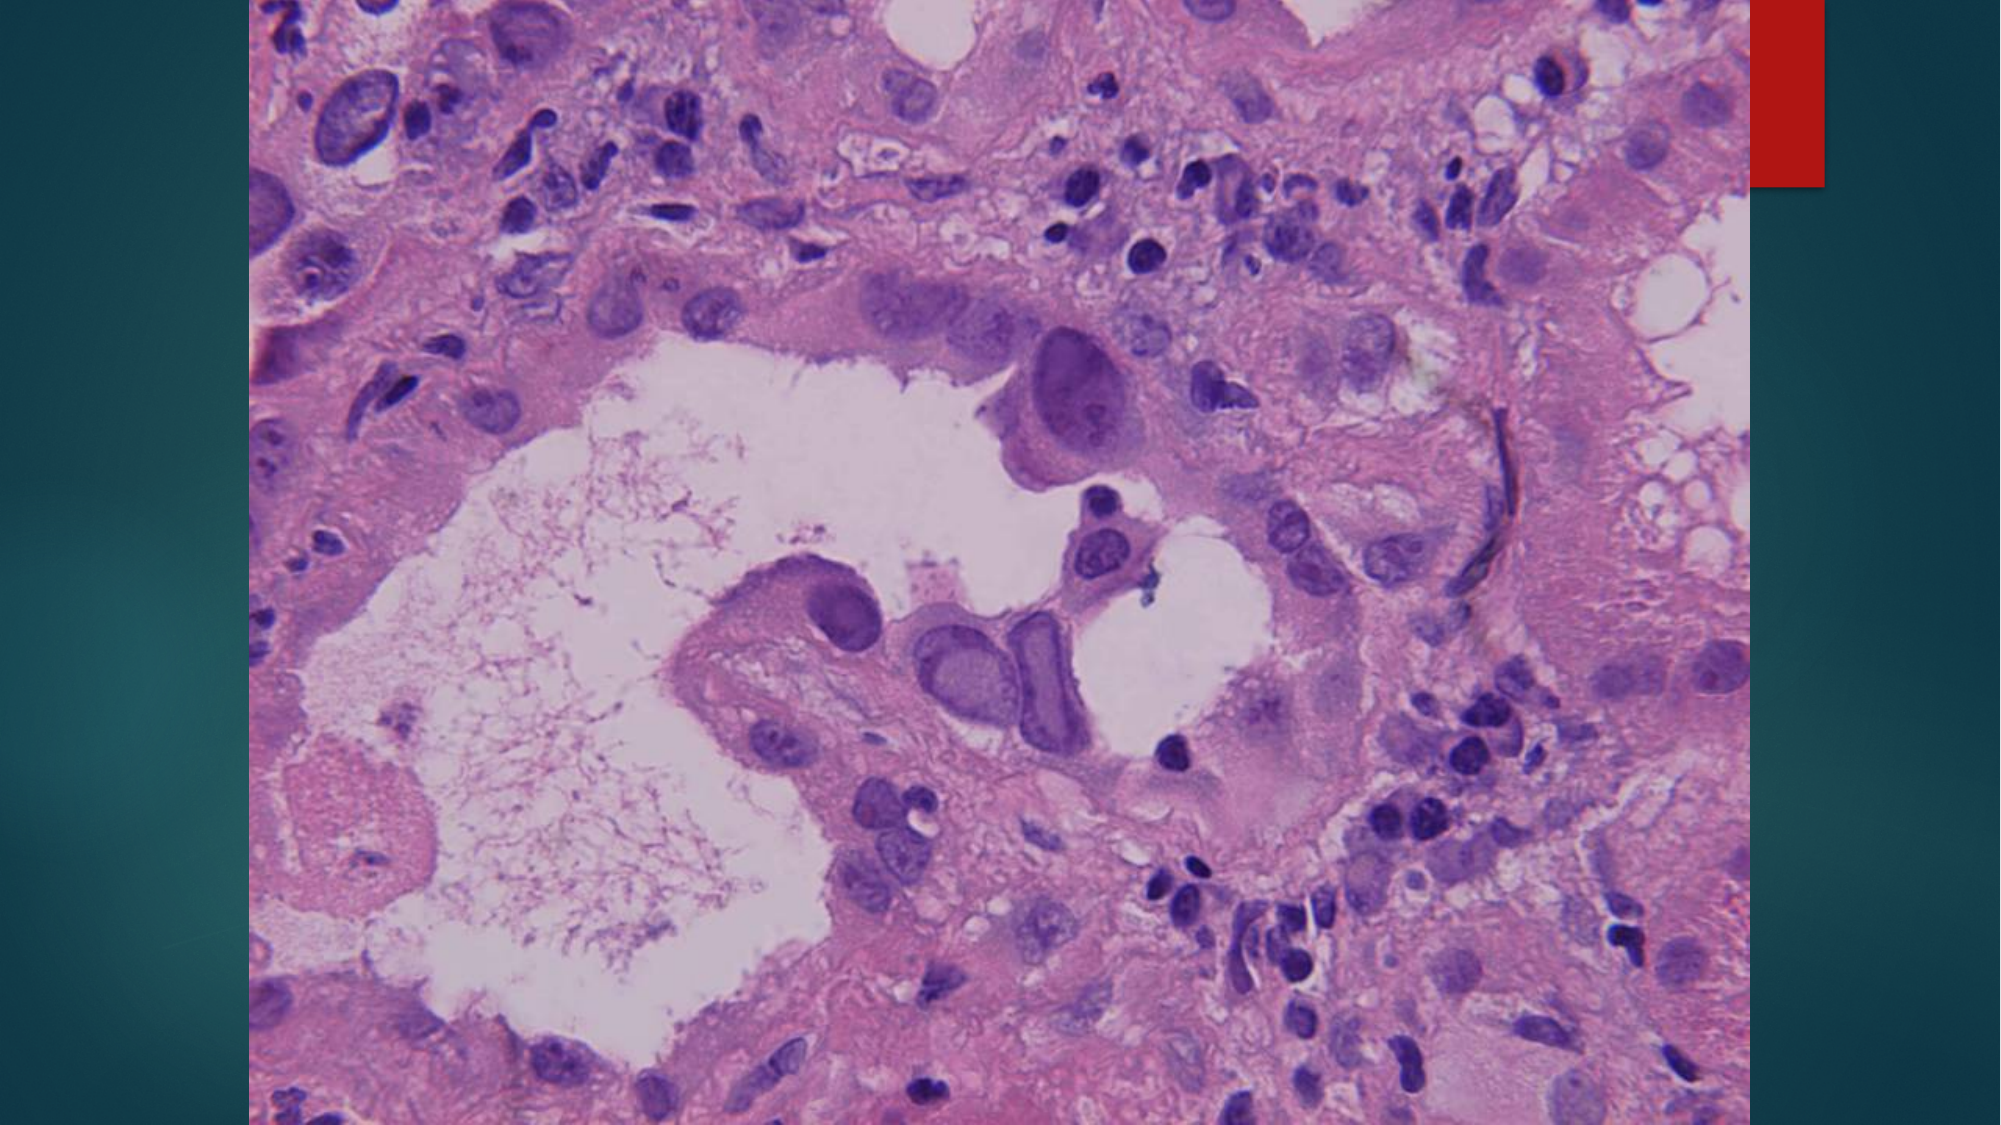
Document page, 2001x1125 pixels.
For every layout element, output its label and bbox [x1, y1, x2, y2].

picture [0, 0, 1751, 1125]
